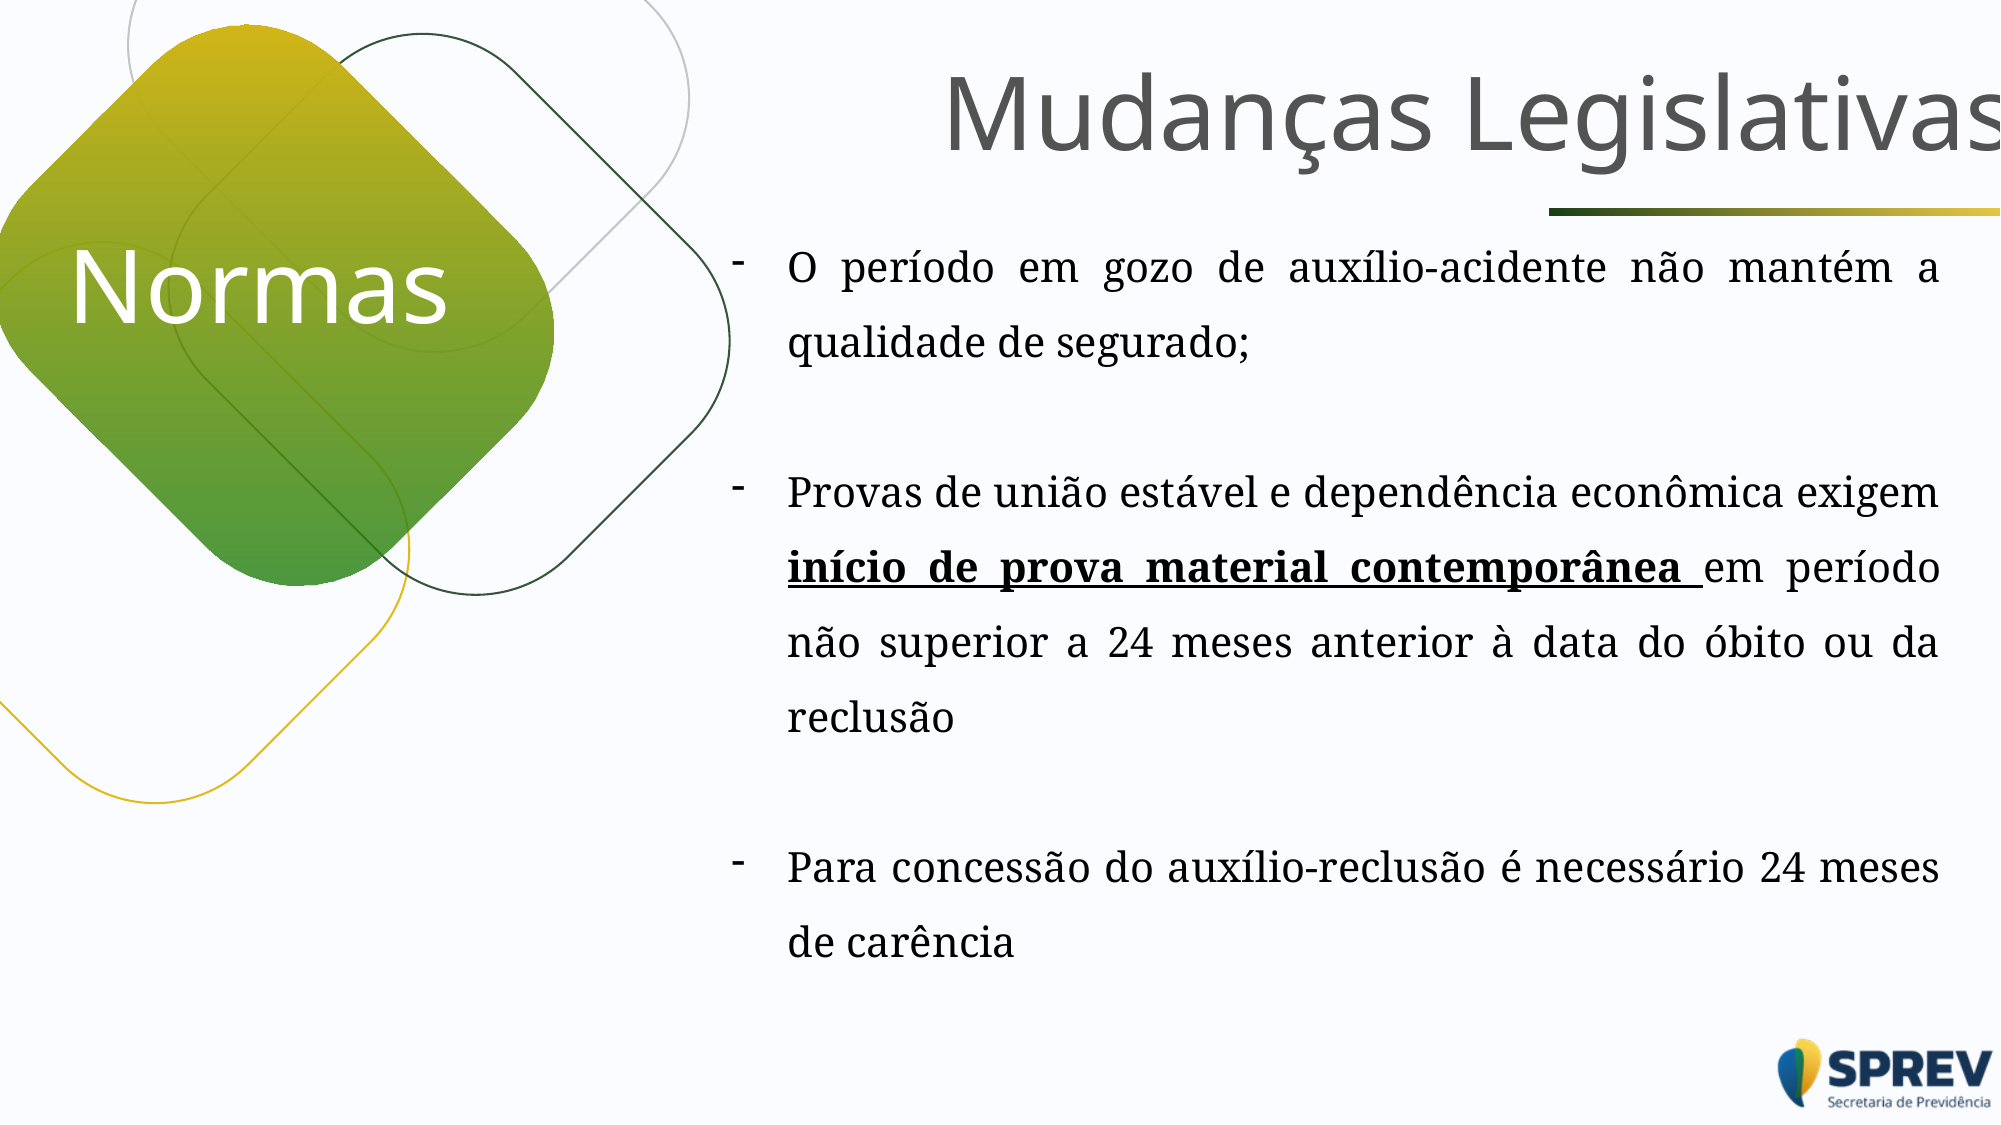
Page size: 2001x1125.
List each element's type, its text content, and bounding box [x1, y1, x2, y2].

picture [1774, 1034, 1997, 1112]
text_box O período em gozo de auxílio-acidente não mantém a qualidade de segurado; Provas de união estável e dependência econômica exigem início de prova material contemporânea em período não superior a 24 meses anterior à data do óbito ou da reclusão Para concessão do auxílio-reclusão é necessário 24 meses de carência [716, 208, 1956, 1048]
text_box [0, 0, 705, 741]
text_box [1956, 208, 2000, 216]
text_box Mudanças Legislativas [941, 48, 2000, 171]
